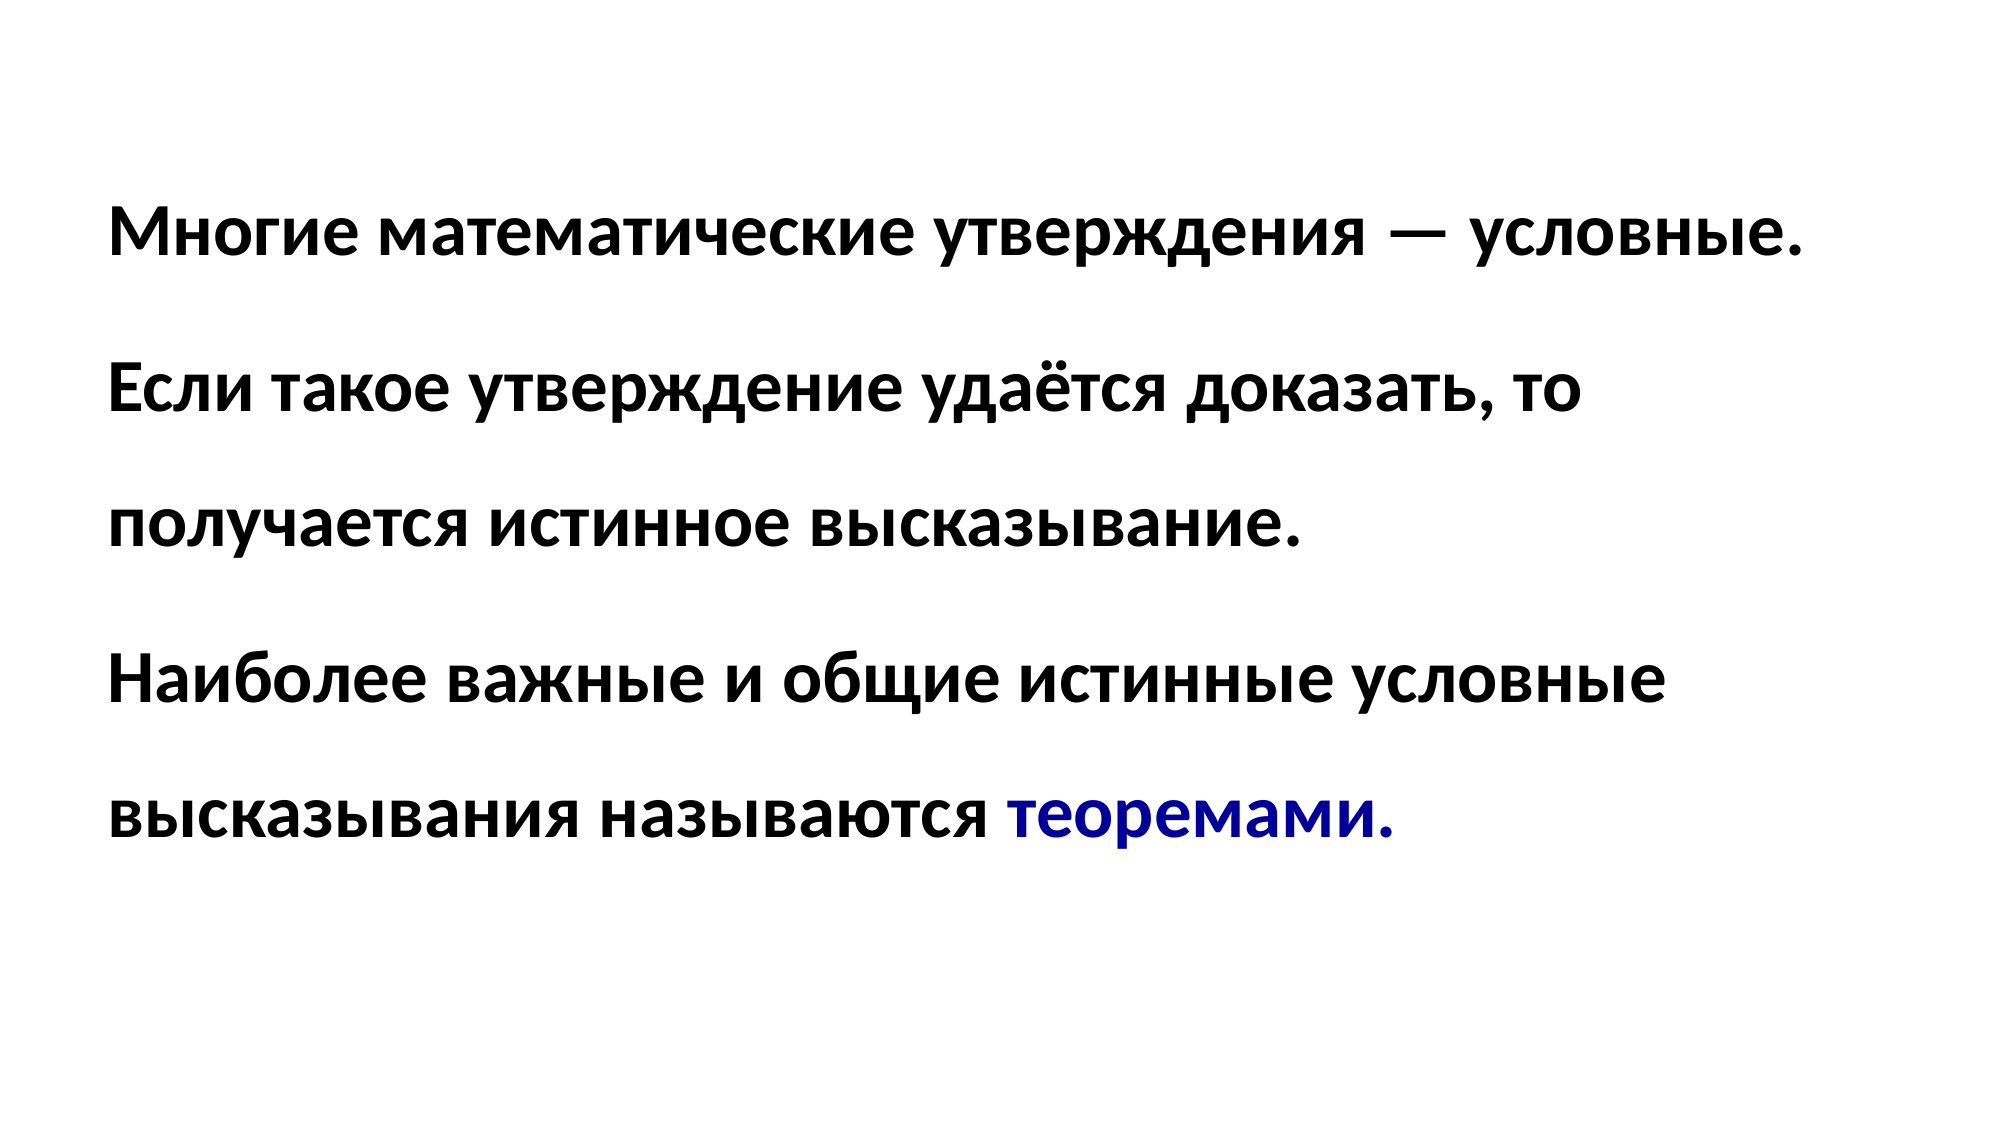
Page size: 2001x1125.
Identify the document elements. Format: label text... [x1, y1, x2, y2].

list Многие математические утверждения — условные. Если такое утверждение удаётся доказать, то получается истинное высказывание. Наиболее важные и общие истинные условные высказывания называются теоремами. [92, 128, 1969, 924]
